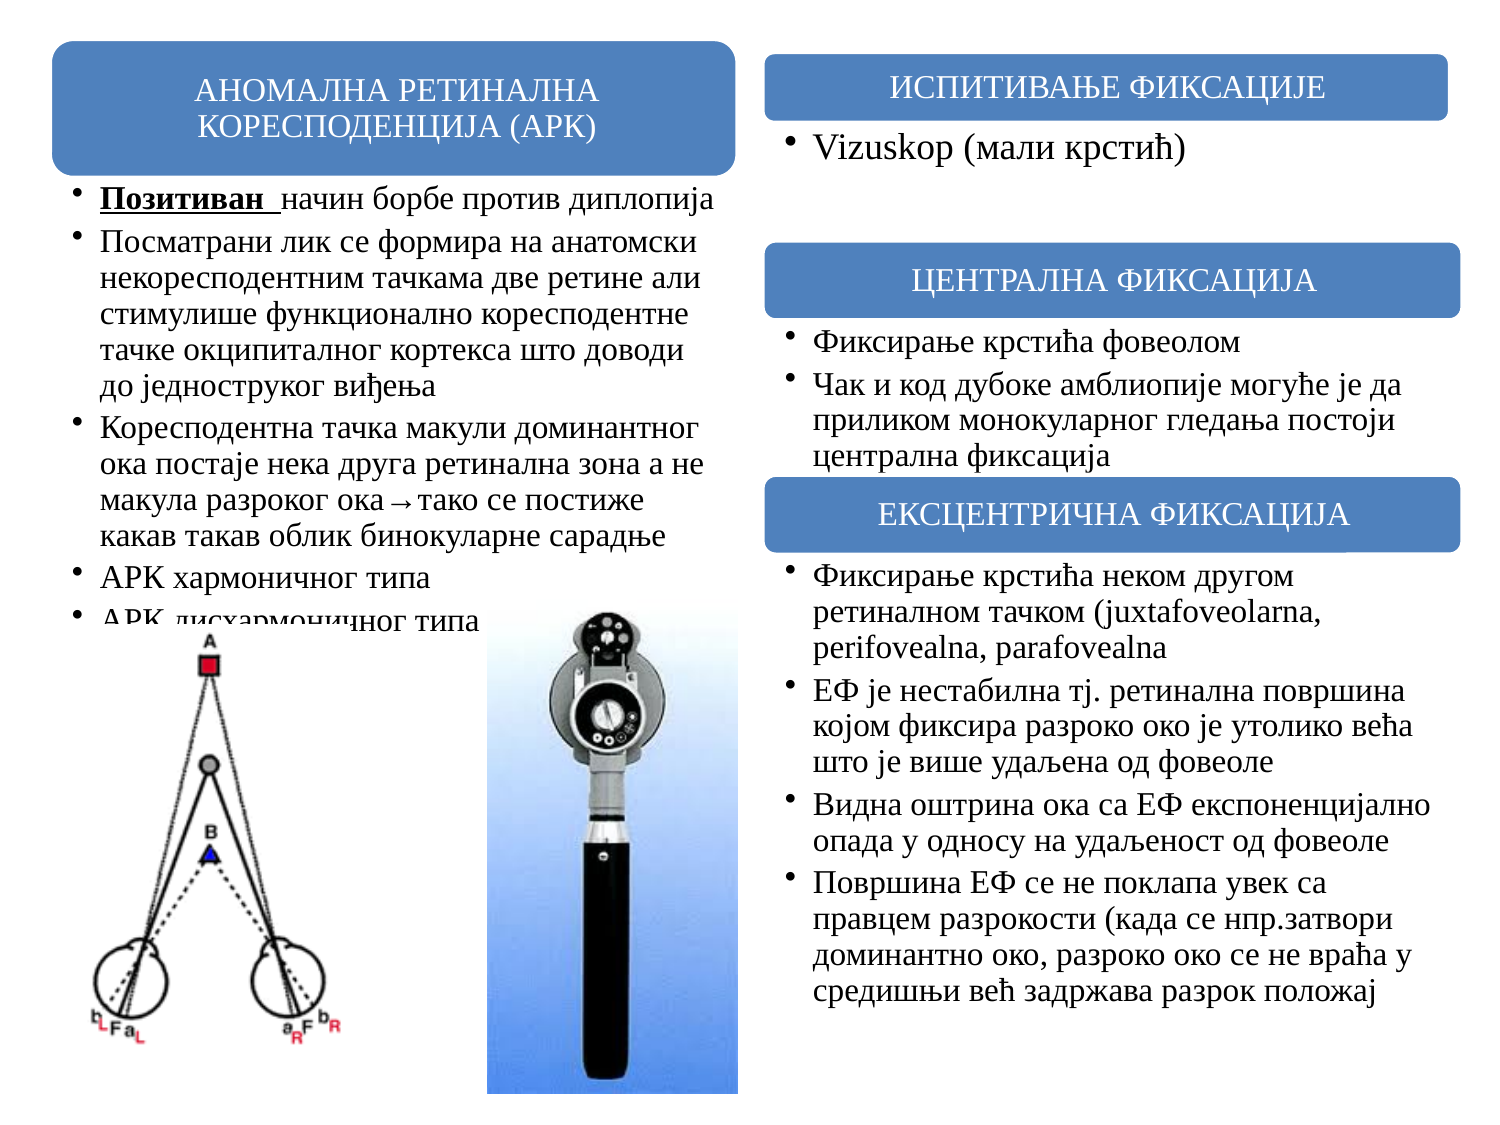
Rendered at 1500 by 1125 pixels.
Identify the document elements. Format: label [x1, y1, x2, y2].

text_box [762, 49, 1451, 188]
list [49, 38, 738, 614]
picture [74, 624, 350, 1051]
list [762, 237, 1463, 1088]
picture [487, 599, 738, 1094]
